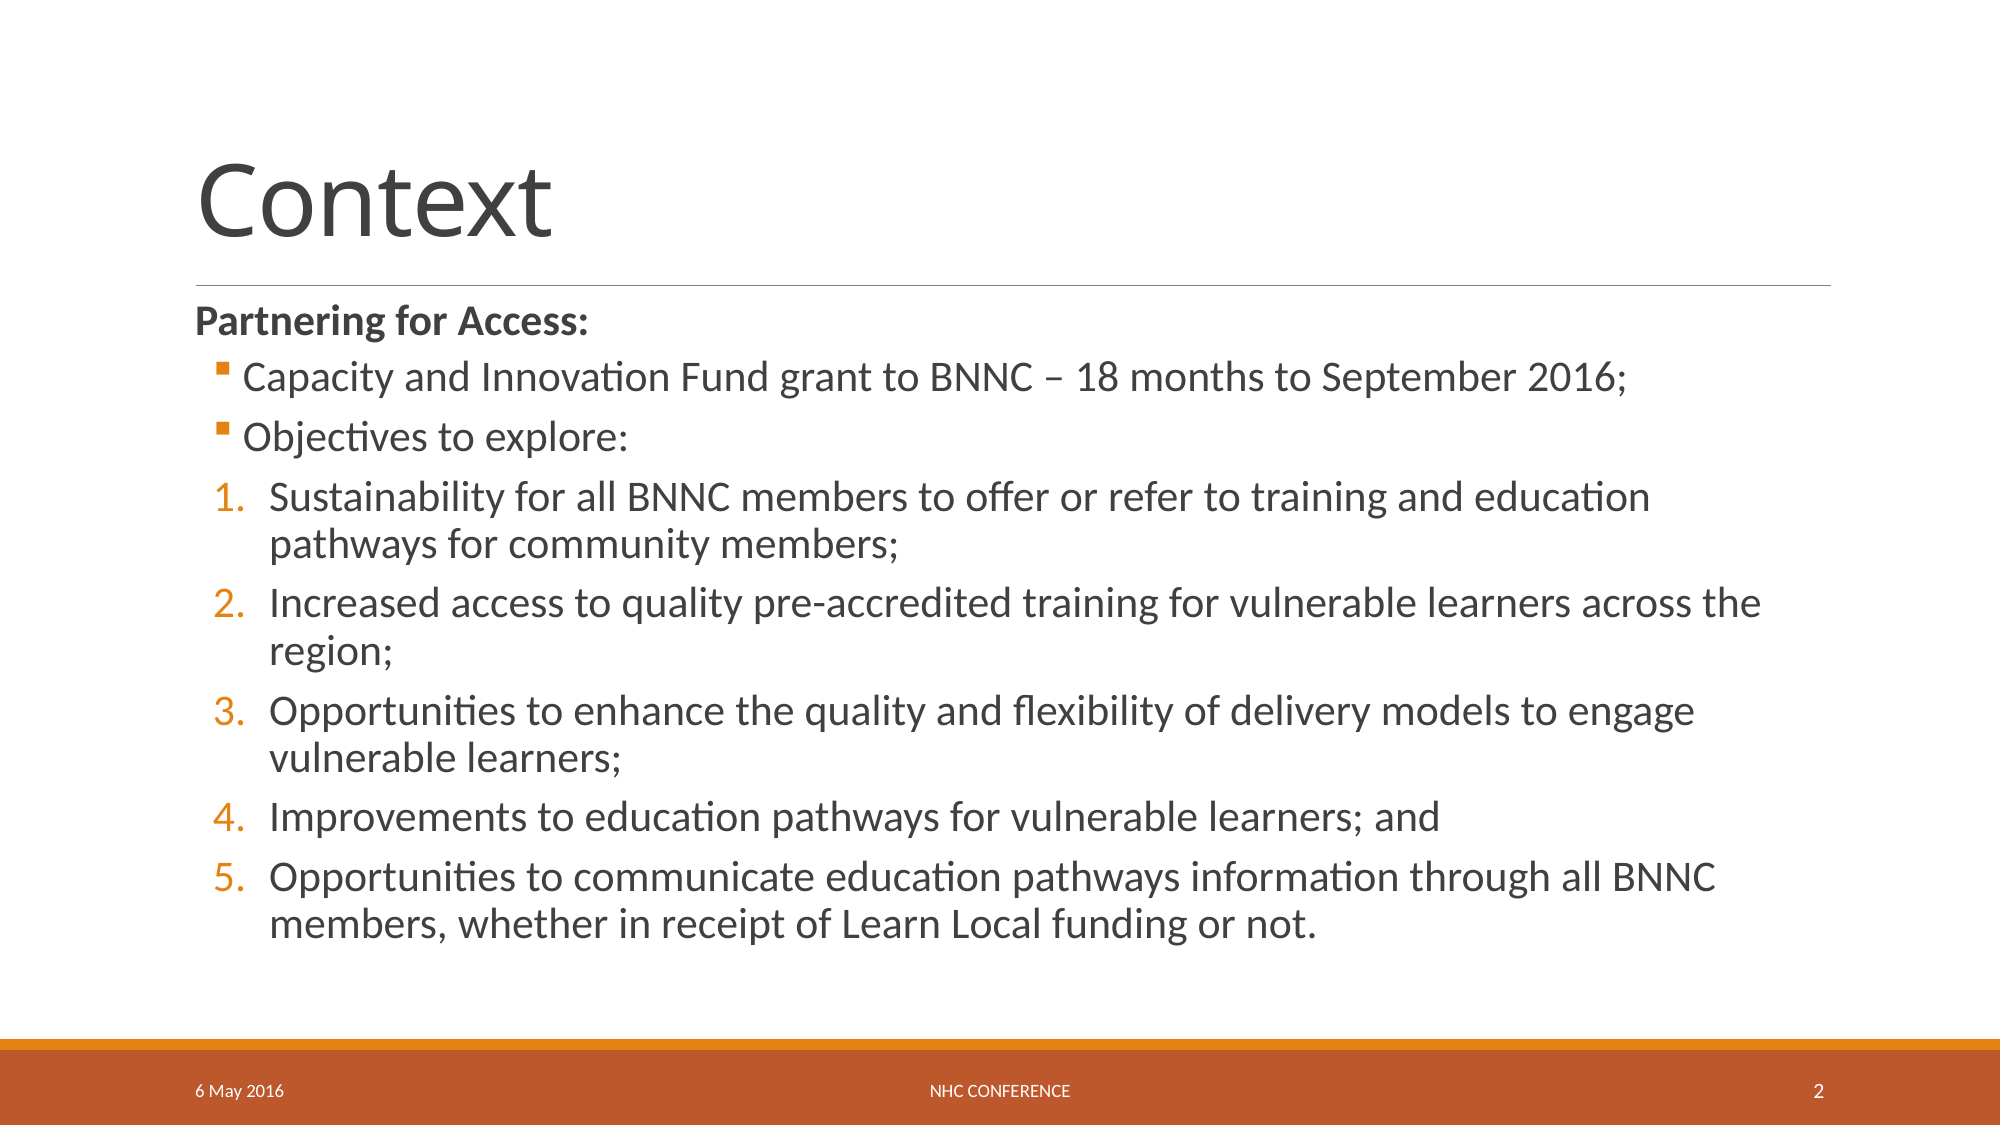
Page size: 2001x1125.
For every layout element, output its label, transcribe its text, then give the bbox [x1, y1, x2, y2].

list Partnering for Access: Capacity and Innovation Fund grant to BNNC – 18 months to September 2016; Objectives to explore: Sustainability for all BNNC members to offer or refer to training and education pathways for community members; Increased access to quality pre-accredited training for vulnerable learners across the region; Opportunities to enhance the quality and flexibility of delivery models to engage vulnerable learners; Improvements to education pathways for vulnerable learners; and Opportunities to communicate education pathways information through all BNNC members, whether in receipt of Learn Local funding or not. [180, 290, 1830, 1034]
footer NHC Conference [604, 1059, 1396, 1120]
title Context [180, 47, 1830, 265]
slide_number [180, 1059, 586, 1120]
slide_number 2 [1624, 1059, 1840, 1120]
